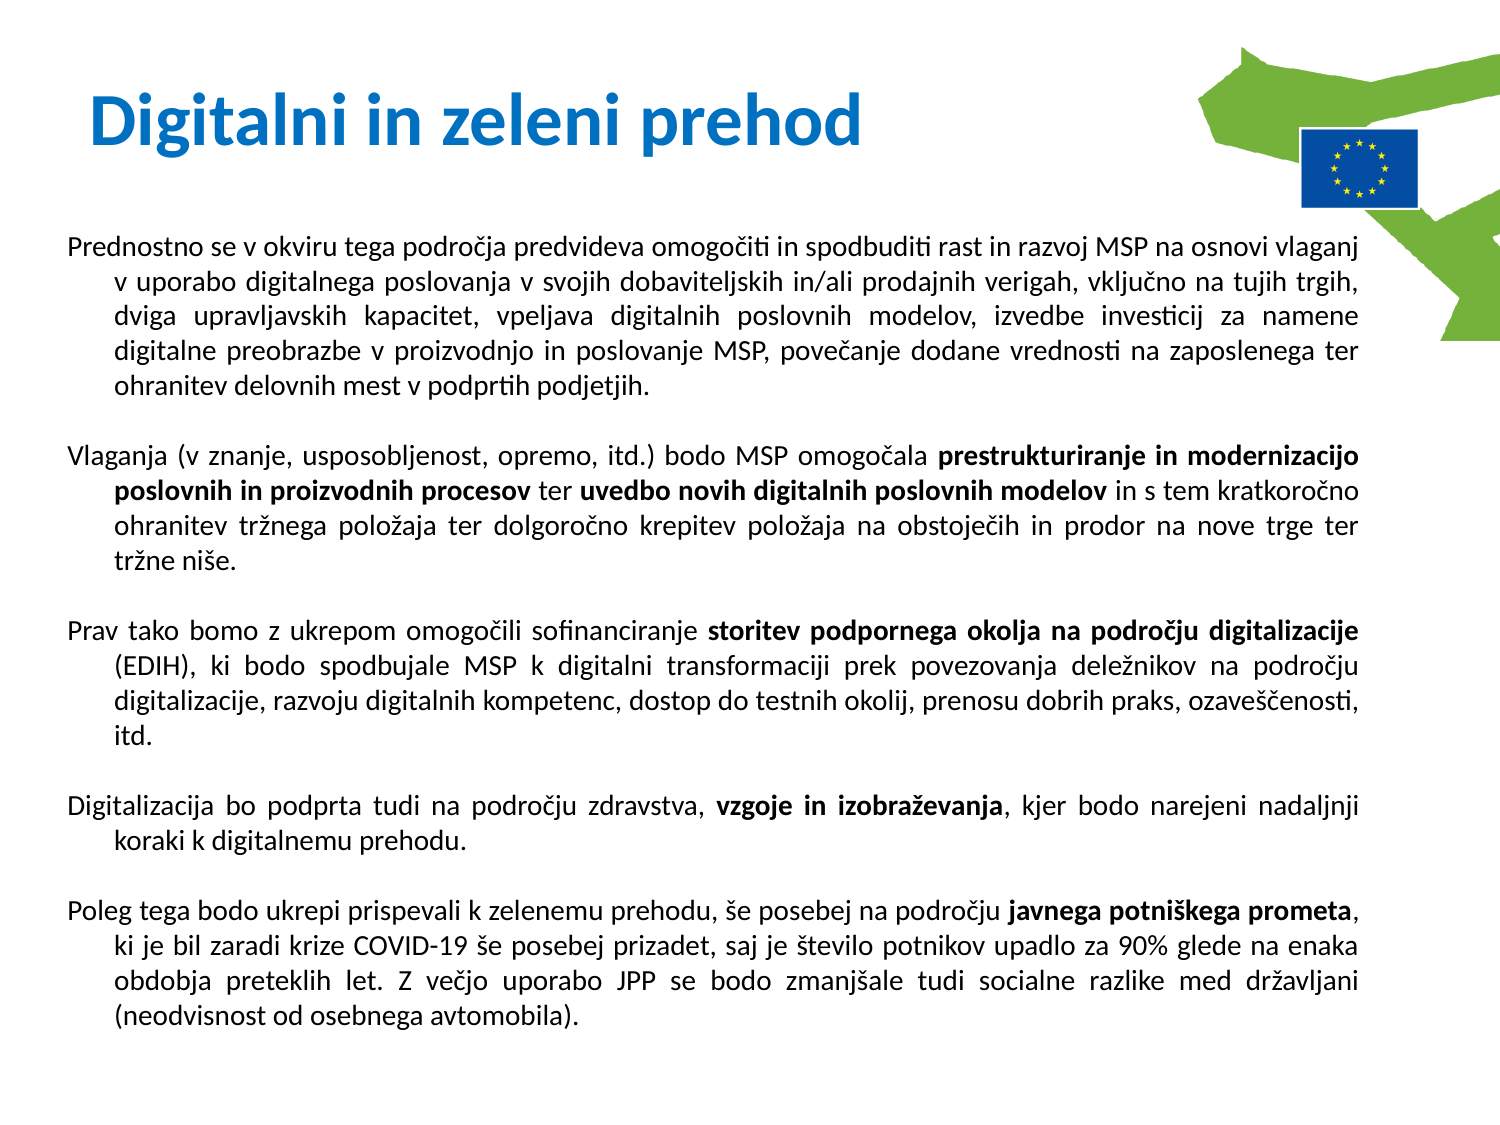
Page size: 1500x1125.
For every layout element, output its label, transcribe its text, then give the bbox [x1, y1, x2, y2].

text_box Prednostno se v okviru tega področja predvideva omogočiti in spodbuditi rast in razvoj MSP na osnovi vlaganj v uporabo digitalnega poslovanja v svojih dobaviteljskih in/ali prodajnih verigah, vključno na tujih trgih, dviga upravljavskih kapacitet, vpeljava digitalnih poslovnih modelov, izvedbe investicij za namene digitalne preobrazbe v proizvodnjo in poslovanje MSP, povečanje dodane vrednosti na zaposlenega ter ohranitev delovnih mest v podprtih podjetjih. Vlaganja (v znanje, usposobljenost, opremo, itd.) bodo MSP omogočala prestrukturiranje in modernizacijo poslovnih in proizvodnih procesov ter uvedbo novih digitalnih poslovnih modelov in s tem kratkoročno ohranitev tržnega položaja ter dolgoročno krepitev položaja na obstoječih in prodor na nove trge ter tržne niše. Prav tako bomo z ukrepom omogočili sofinanciranje storitev podpornega okolja na področju digitalizacije (EDIH), ki bodo spodbujale MSP k digitalni transformaciji prek povezovanja deležnikov na področju digitalizacije, razvoju digitalnih kompetenc, dostop do testnih okolij, prenosu dobrih praks, ozaveščenosti, itd. Digitalizacija bo podprta tudi na področju zdravstva, vzgoje in izobraževanja, kjer bodo narejeni nadaljnji koraki k digitalnemu prehodu. Poleg tega bodo ukrepi prispevali k zelenemu prehodu, še posebej na področju javnega potniškega prometa, ki je bil zaradi krize COVID-19 še posebej prizadet, saj je število potnikov upadlo za 90% glede na enaka obdobja preteklih let. Z večjo uporabo JPP se bodo zmanjšale tudi socialne razlike med državljani (neodvisnost od osebnega avtomobila). [52, 184, 1375, 1039]
picture [1197, 6, 1500, 410]
text_box Digitalni in zeleni prehod [75, 63, 1194, 184]
